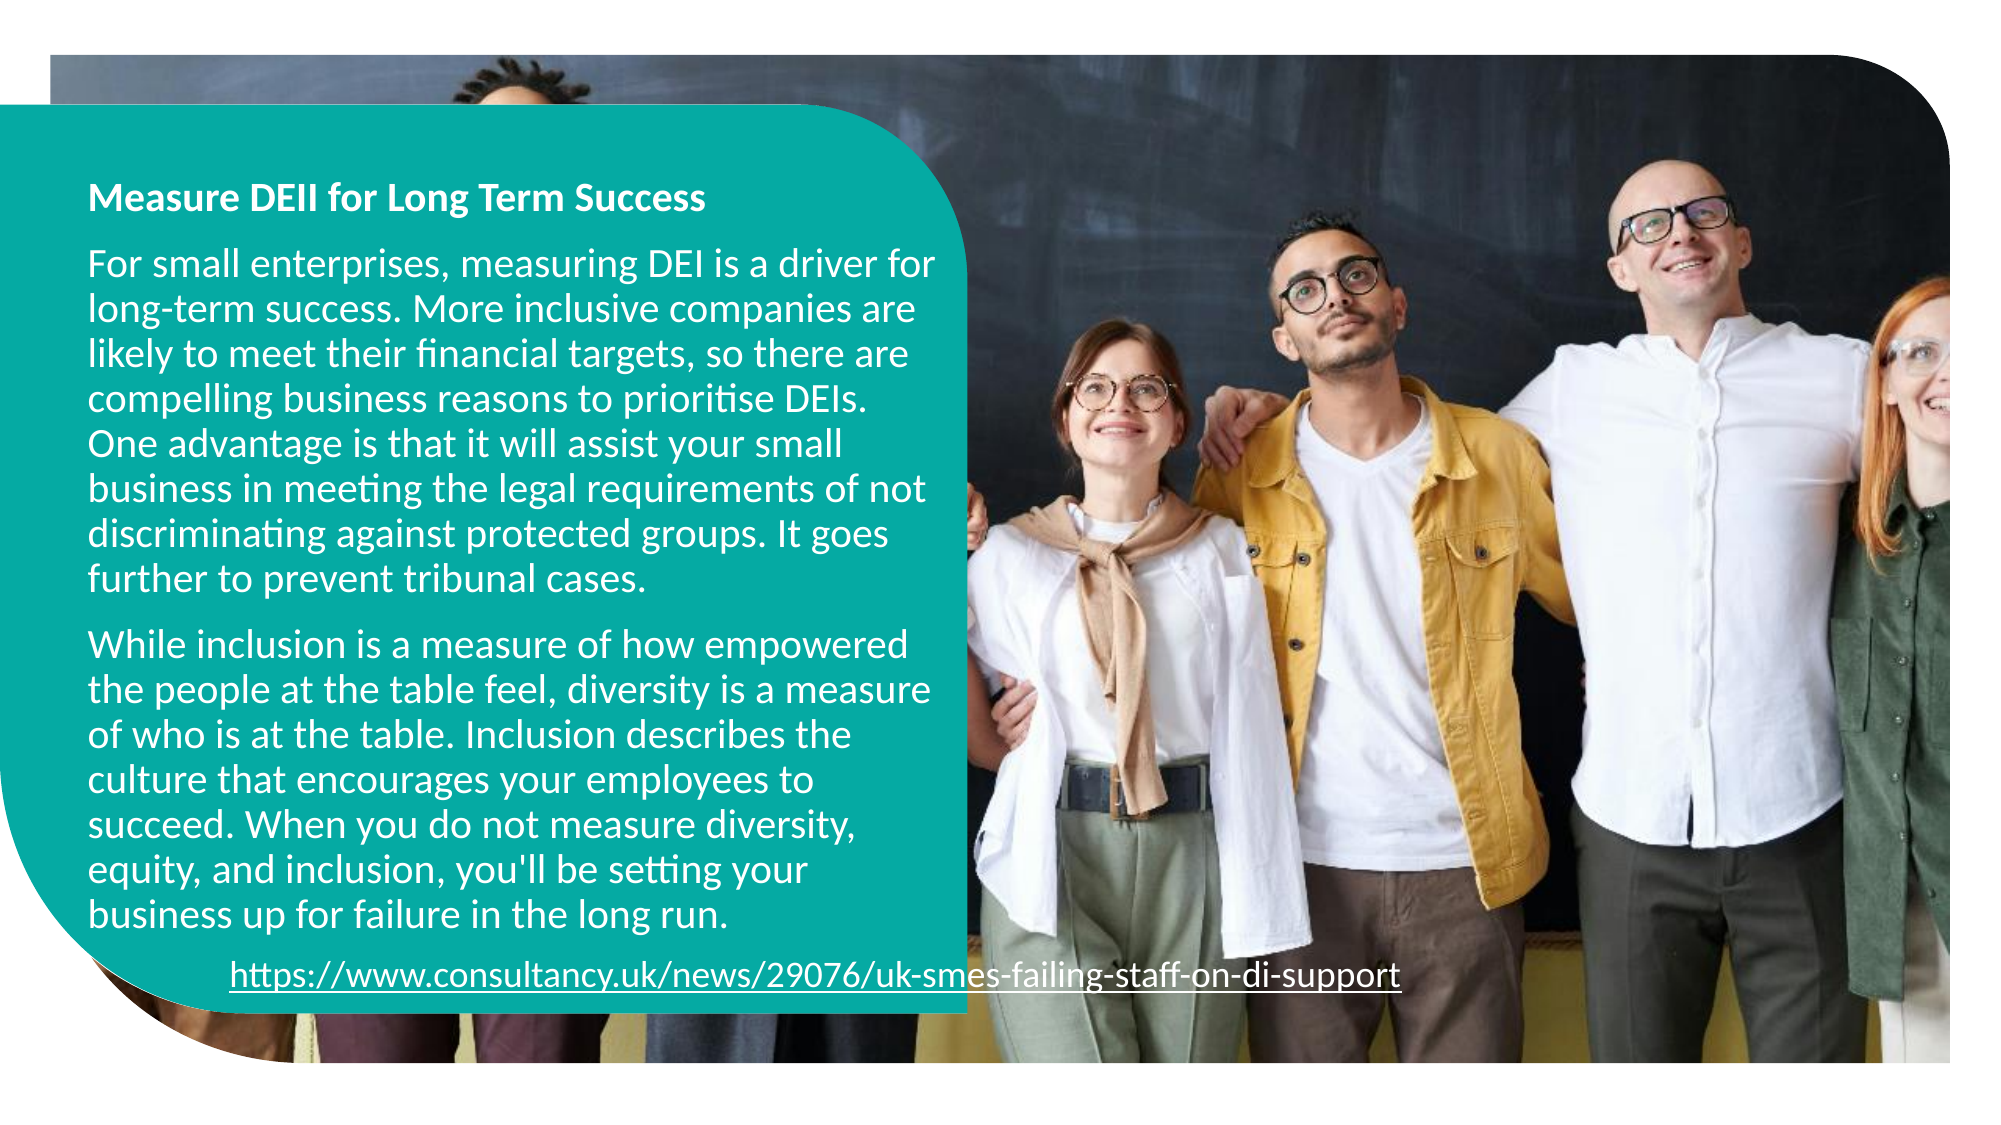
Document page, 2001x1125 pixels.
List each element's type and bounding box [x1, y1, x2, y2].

picture [50, 54, 1950, 1064]
